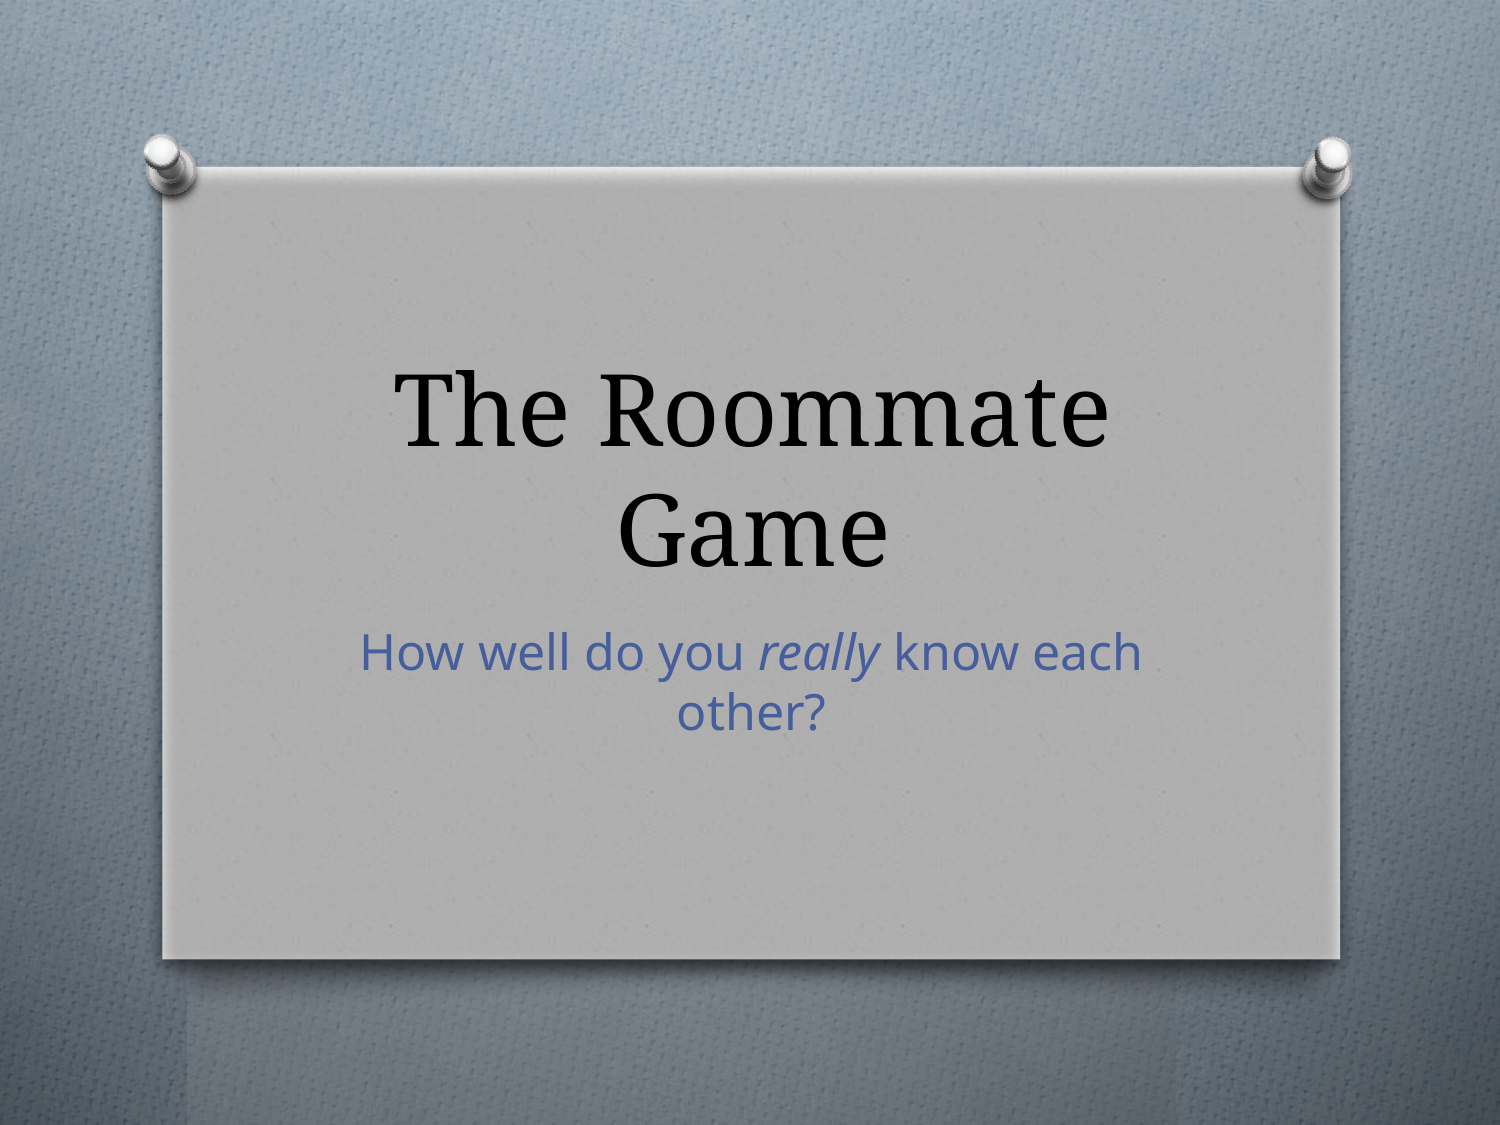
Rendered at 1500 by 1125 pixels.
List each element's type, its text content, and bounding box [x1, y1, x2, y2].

picture [1274, 109, 1396, 230]
title The Roommate Game [283, 294, 1223, 595]
subtitle How well do you really know each other? [283, 612, 1221, 863]
picture [112, 100, 235, 224]
